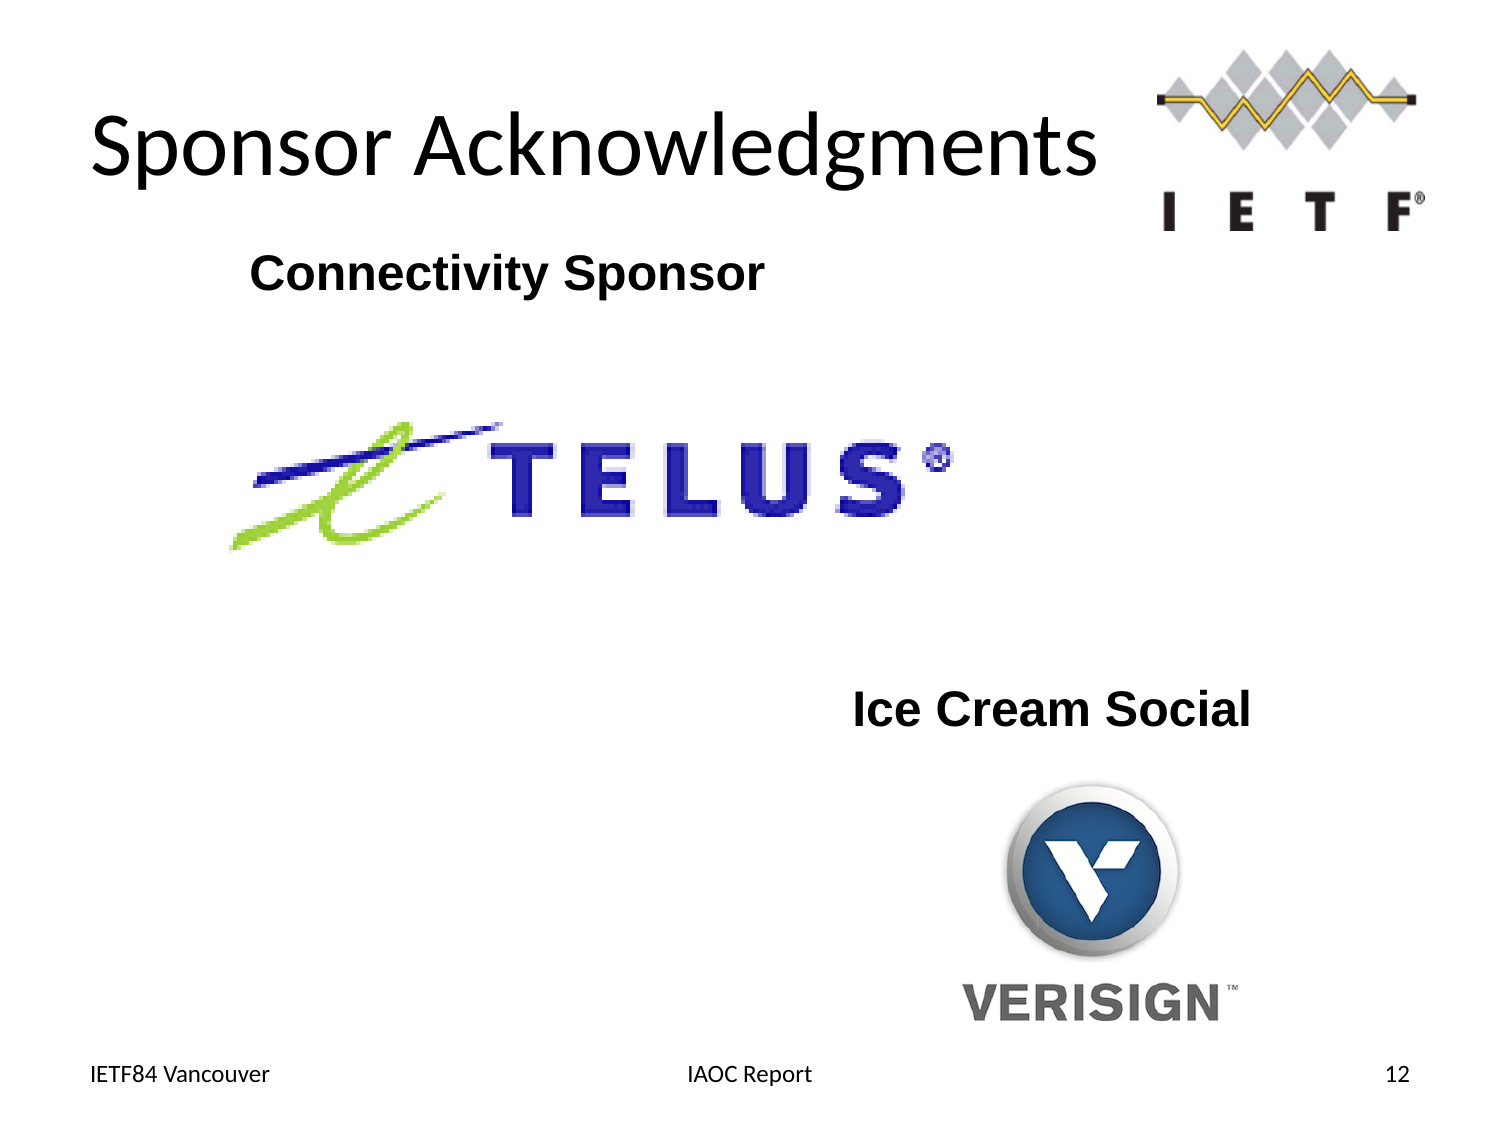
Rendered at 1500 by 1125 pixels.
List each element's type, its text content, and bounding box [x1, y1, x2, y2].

text_box Connectivity Sponsor [234, 232, 791, 306]
footer IAOC Report [512, 1042, 988, 1103]
picture [962, 776, 1238, 1021]
text_box Ice Cream Social [837, 668, 1350, 744]
picture [1238, 49, 1425, 231]
slide_number 12 [1074, 1042, 1425, 1103]
slide_number IETF84 Vancouver [75, 1042, 425, 1103]
title Sponsor Acknowledgments [75, 45, 1238, 233]
picture [224, 308, 963, 670]
